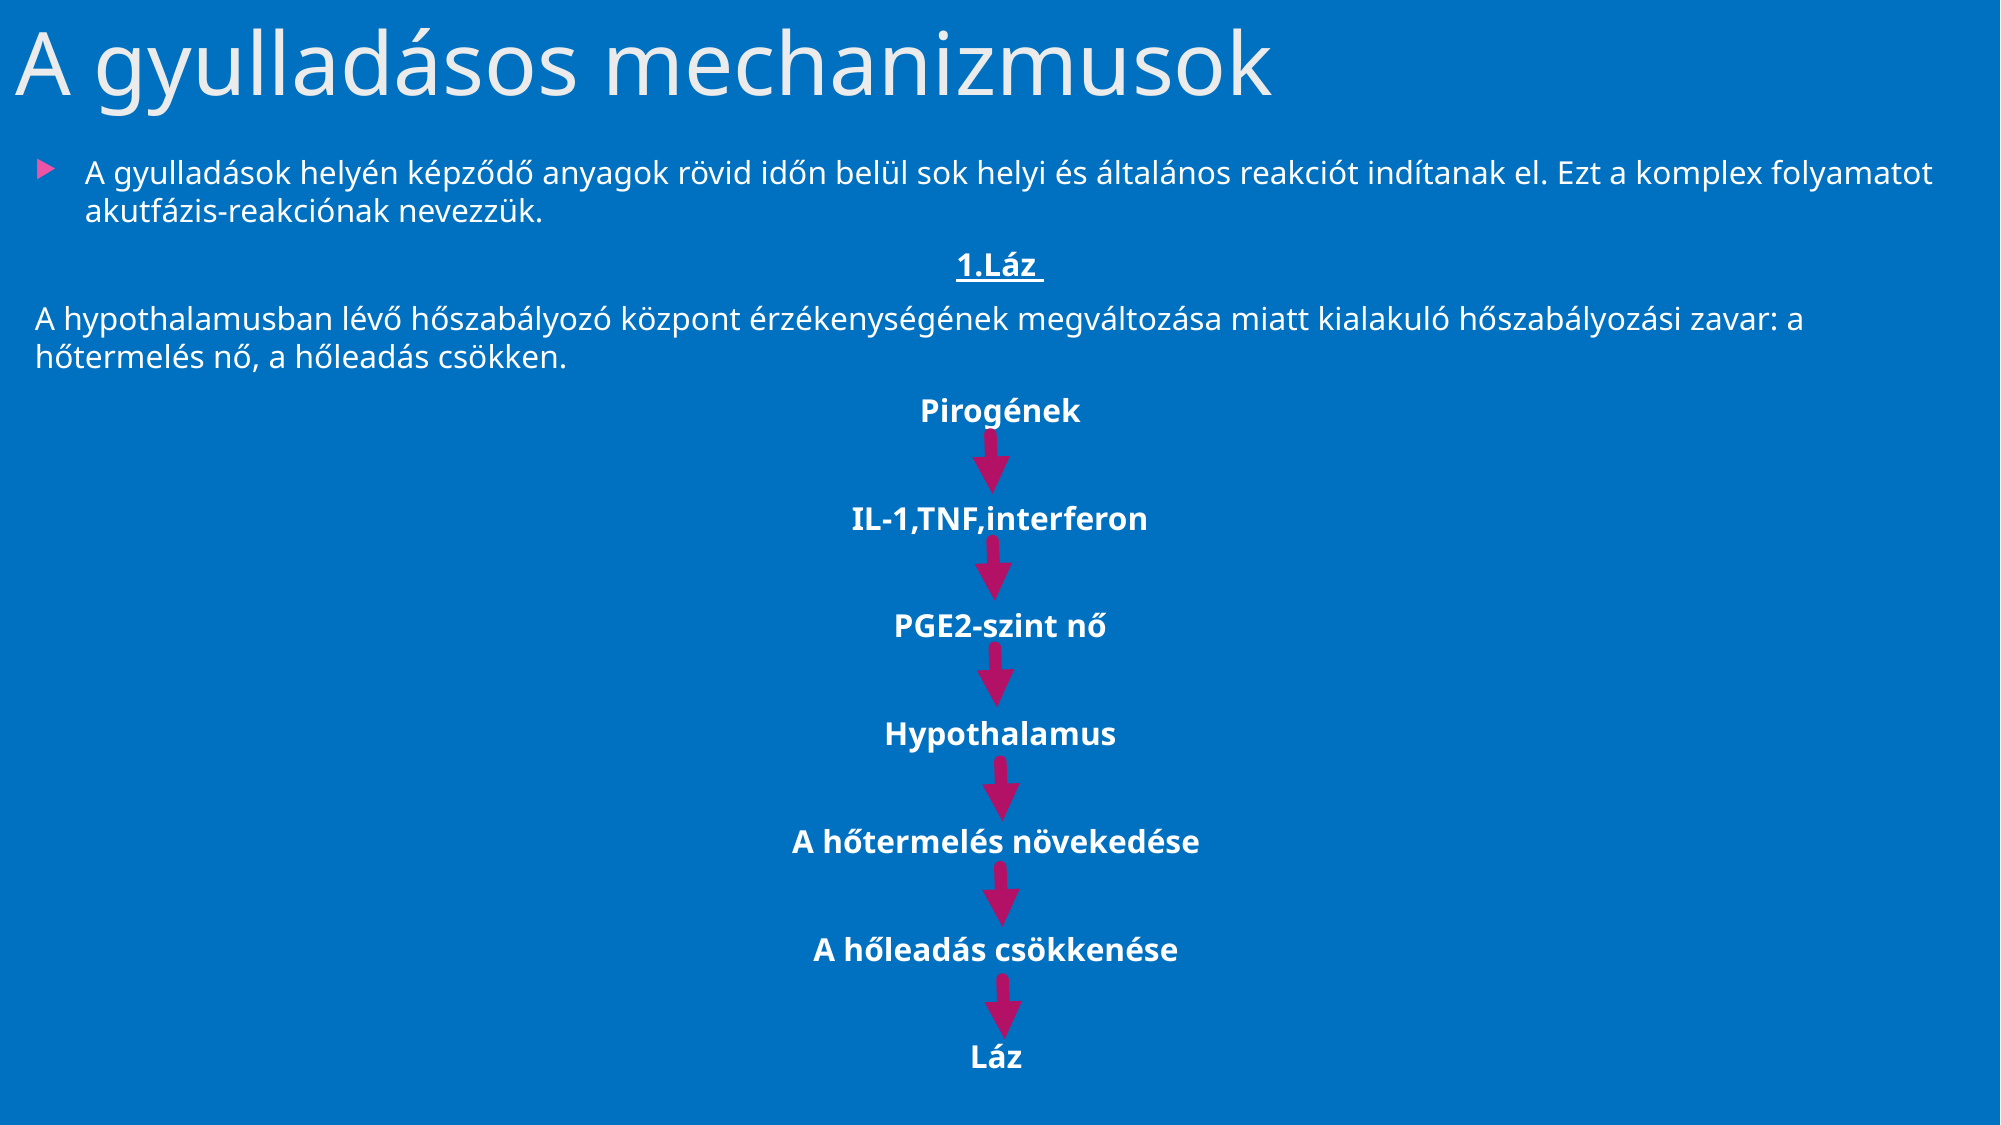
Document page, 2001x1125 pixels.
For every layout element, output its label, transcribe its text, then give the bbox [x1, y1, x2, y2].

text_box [994, 647, 998, 708]
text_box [992, 540, 996, 601]
list A gyulladások helyén képződő anyagok rövid időn belül sok helyi és általános reakciót indítanak el. Ezt a komplex folyamatot akutfázis-reakciónak nevezzük. 1.Láz A hypothalamusban lévő hőszabályozó központ érzékenységének megváltozása miatt kialakuló hőszabályozási zavar: a hőtermelés nő, a hőleadás csökken. Pirogének IL-1,TNF,interferon PGE2-szint nő Hypothalamus A hőtermelés növekedése A hőleadás csökkenése Láz [19, 145, 1981, 1092]
title A gyulladásos mechanizmusok [0, 0, 1543, 230]
